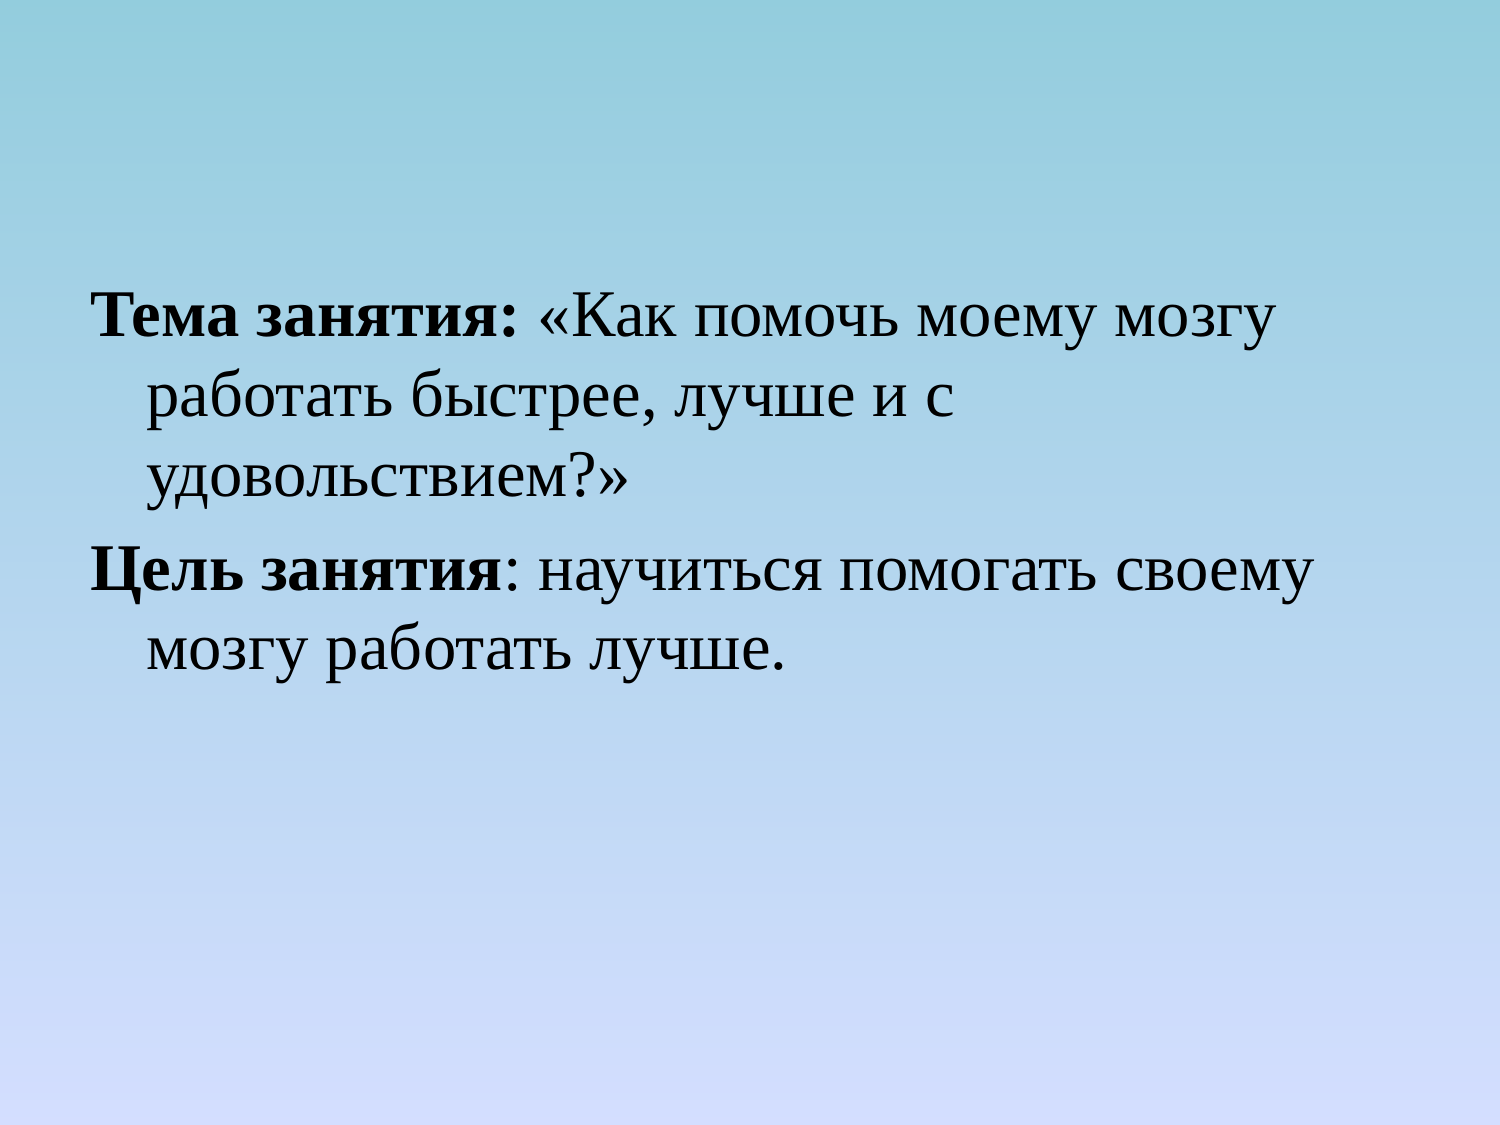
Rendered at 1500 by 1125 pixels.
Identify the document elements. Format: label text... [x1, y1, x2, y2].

list Тема занятия: «Как помочь моему мозгу работать быстрее, лучше и с удовольствием?» Цель занятия: научиться помогать своему мозгу работать лучше. [75, 262, 1425, 1005]
